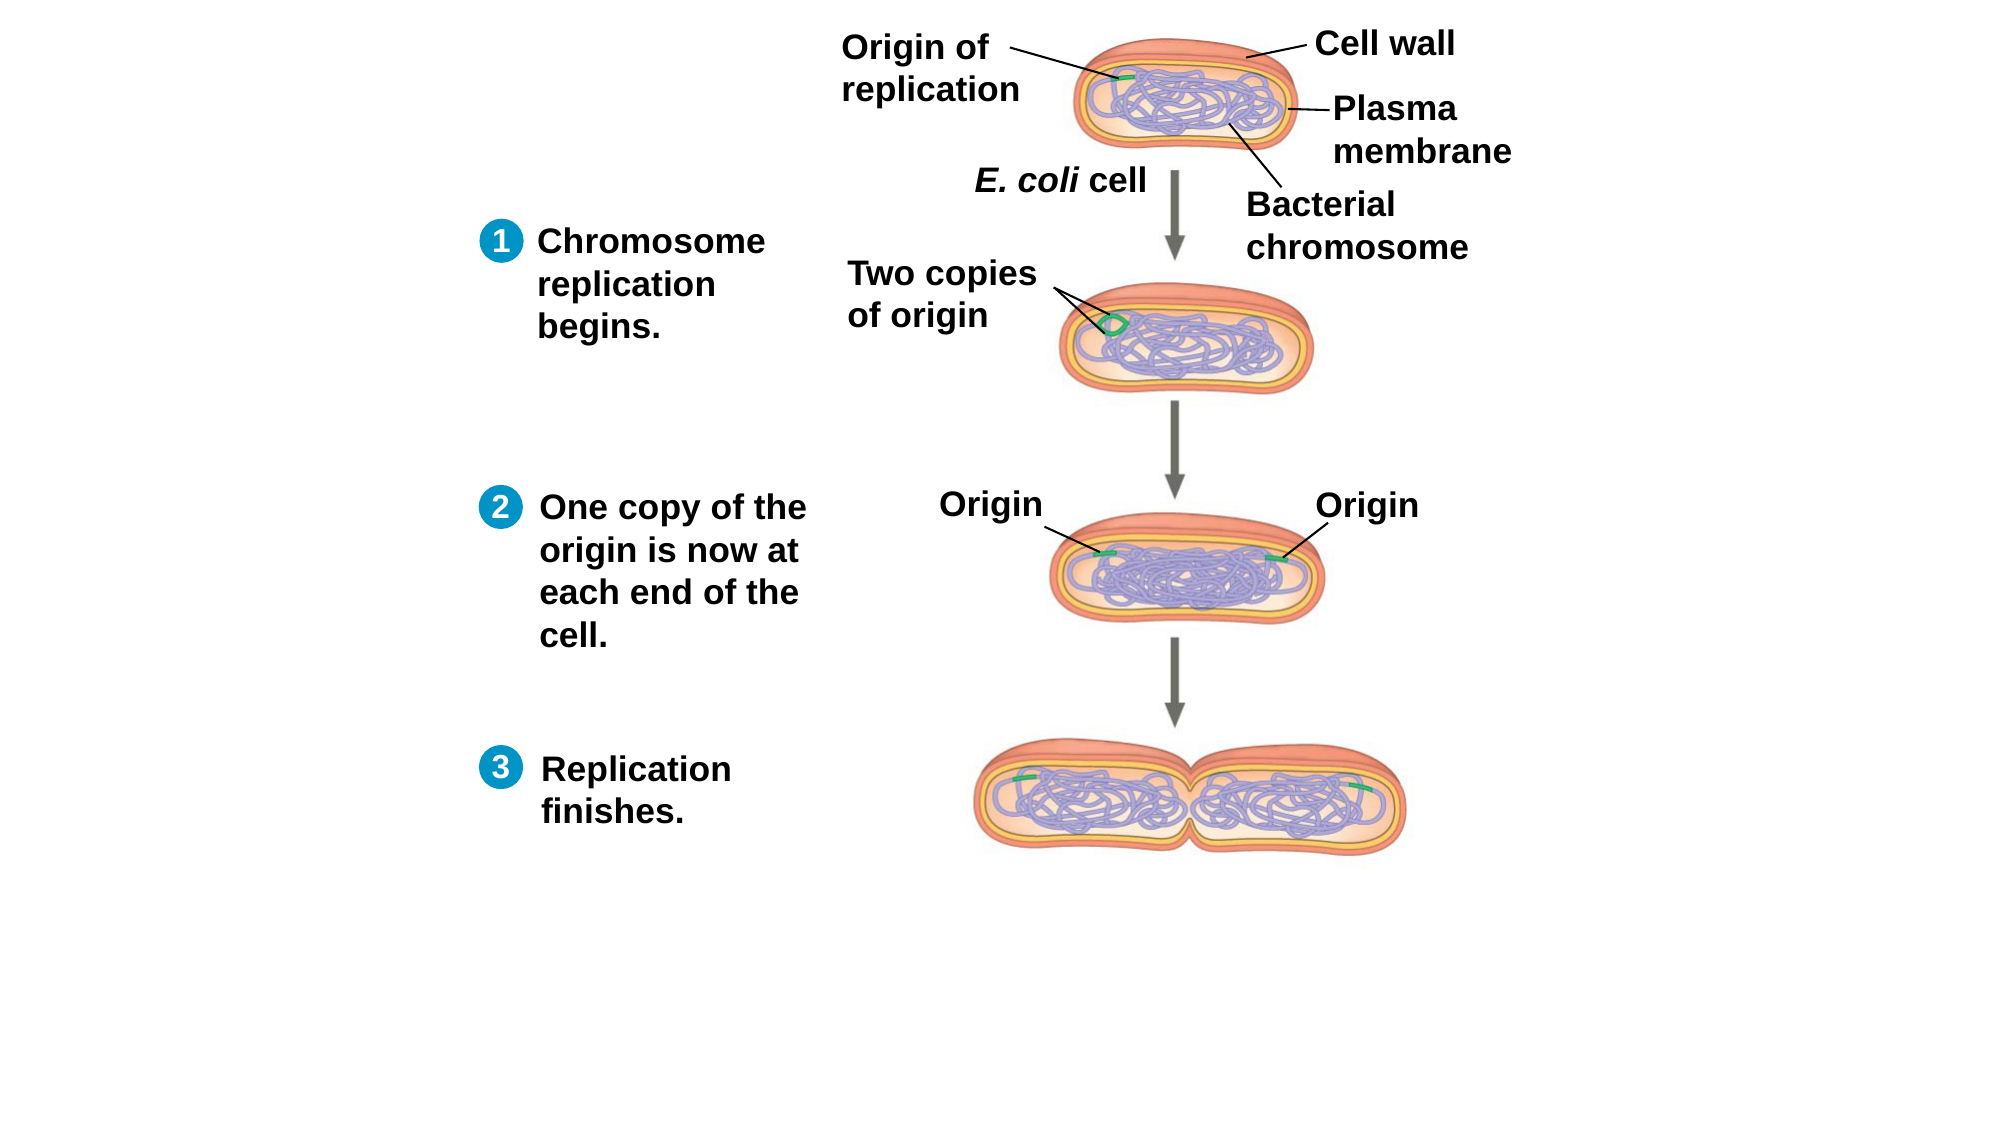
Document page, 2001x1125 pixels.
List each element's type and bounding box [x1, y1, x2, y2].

text_box [1043, 526, 1101, 553]
text_box [474, 484, 527, 529]
text_box [1245, 44, 1308, 58]
text_box [475, 218, 528, 263]
text_box [1009, 46, 1120, 79]
text_box [1282, 522, 1329, 559]
text_box [1053, 286, 1111, 316]
text_box [474, 744, 527, 789]
picture [469, 21, 1530, 1079]
text_box [1053, 324, 1106, 335]
text_box [1228, 122, 1282, 188]
